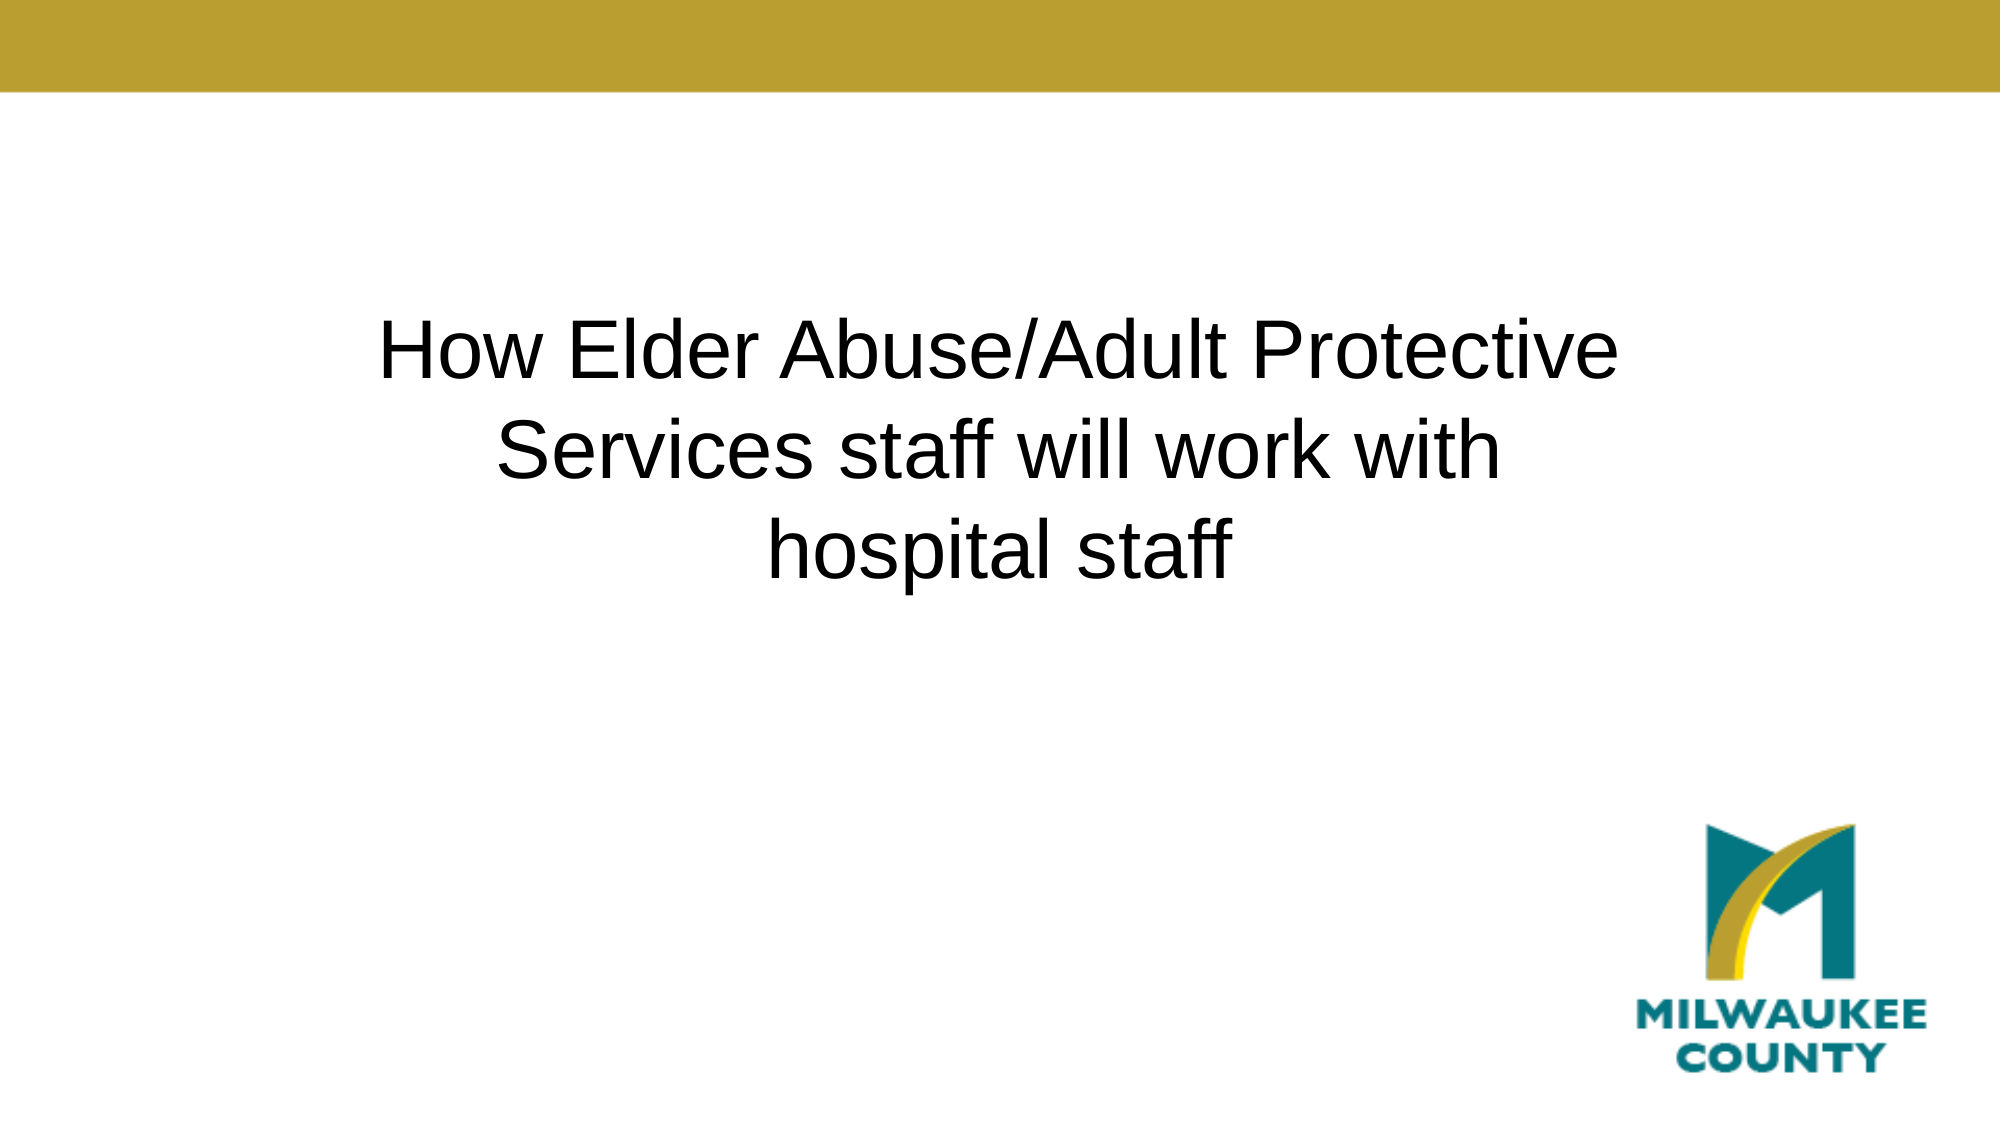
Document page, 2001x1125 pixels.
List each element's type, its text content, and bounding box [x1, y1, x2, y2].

picture [0, 0, 2000, 1125]
title [136, 59, 1863, 278]
text_box How Elder Abuse/Adult Protective Services staff will work with hospital staff [354, 288, 1646, 903]
